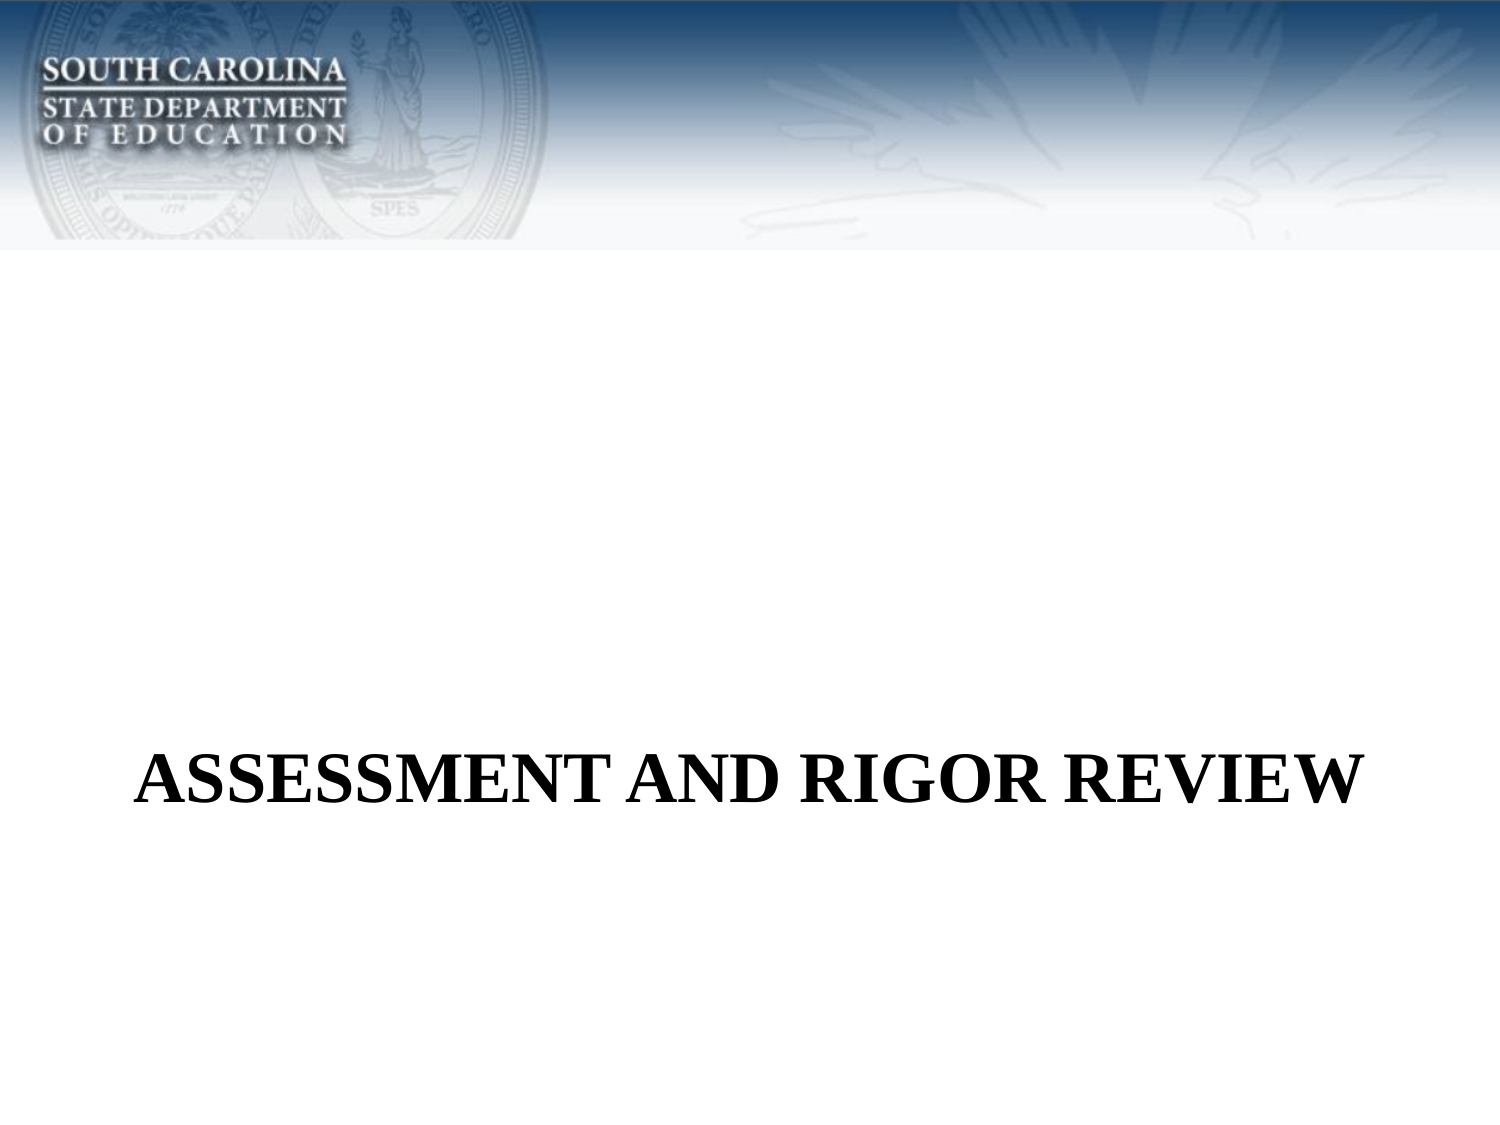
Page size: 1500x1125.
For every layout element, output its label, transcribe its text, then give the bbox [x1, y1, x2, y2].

title Assessment and Rigor Review [118, 722, 1394, 1000]
picture [0, 0, 1500, 1125]
